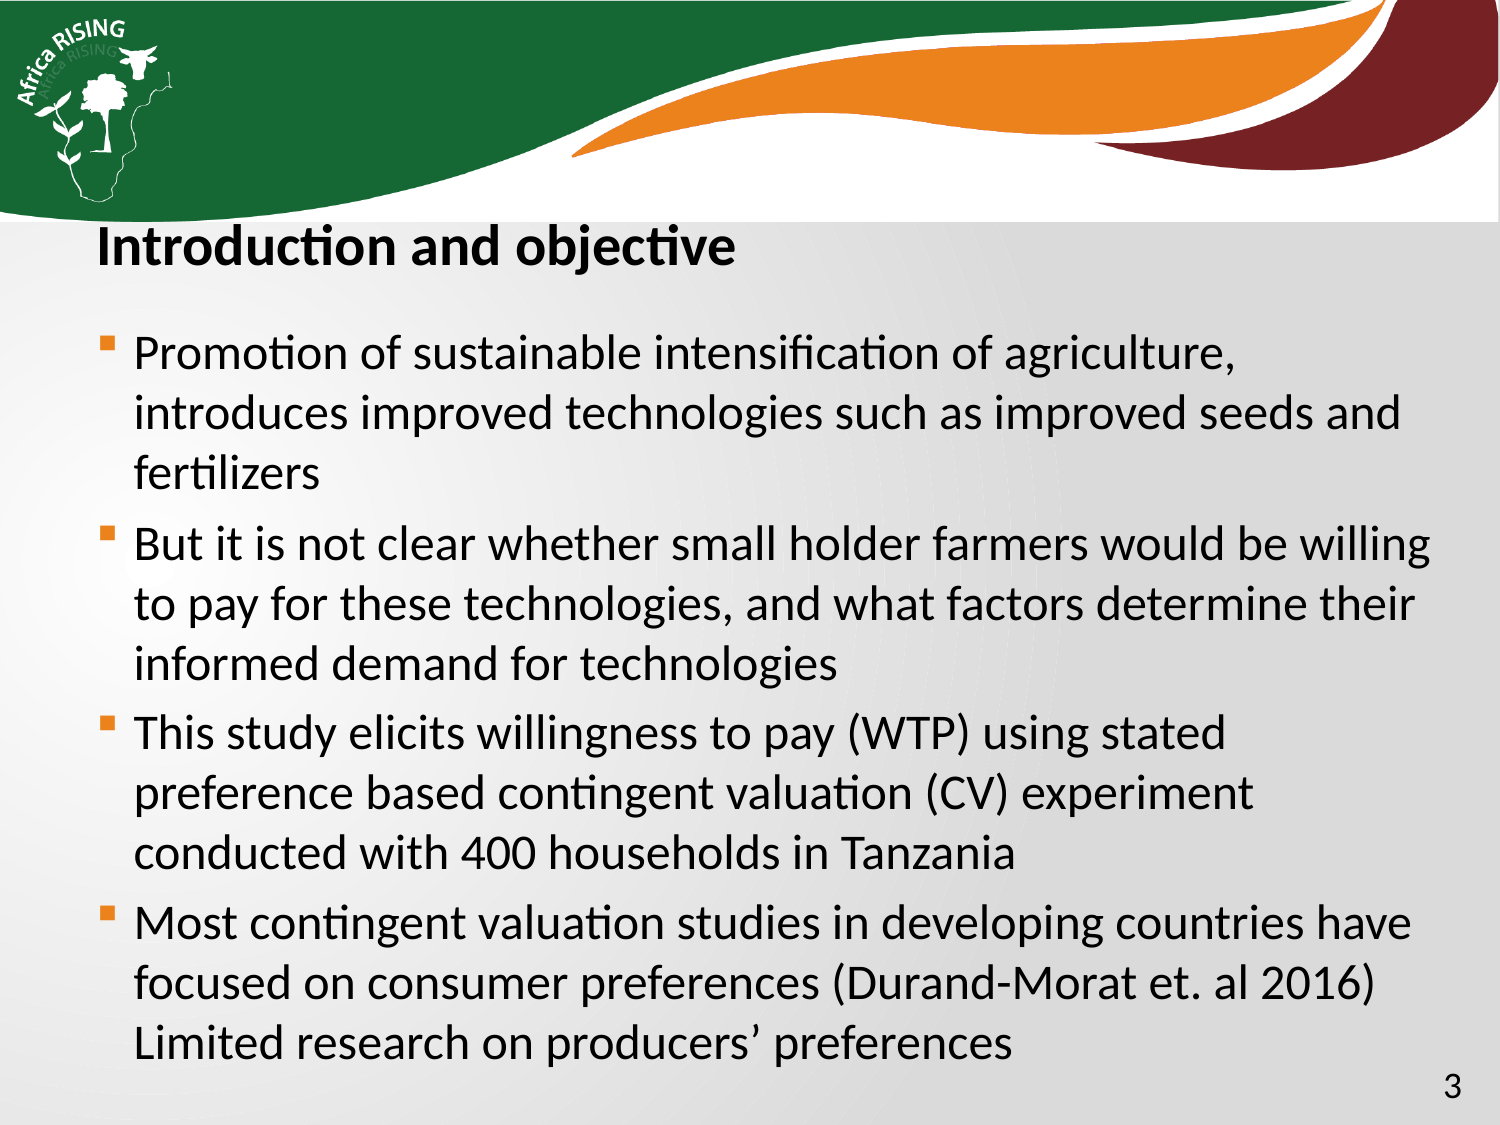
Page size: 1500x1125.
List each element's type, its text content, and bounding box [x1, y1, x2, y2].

slide_number 3 [1424, 1049, 1500, 1116]
list Promotion of sustainable intensification of agriculture, introduces improved technologies such as improved seeds and fertilizers But it is not clear whether small holder farmers would be willing to pay for these technologies, and what factors determine their informed demand for technologies This study elicits willingness to pay (WTP) using stated preference based contingent valuation (CV) experiment conducted with 400 households in Tanzania Most contingent valuation studies in developing countries have focused on consumer preferences (Durand-Morat et. al 2016) Limited research on producers’ preferences [62, 312, 1463, 1088]
list Introduction and objective [62, 200, 1463, 312]
picture [0, 0, 1499, 222]
